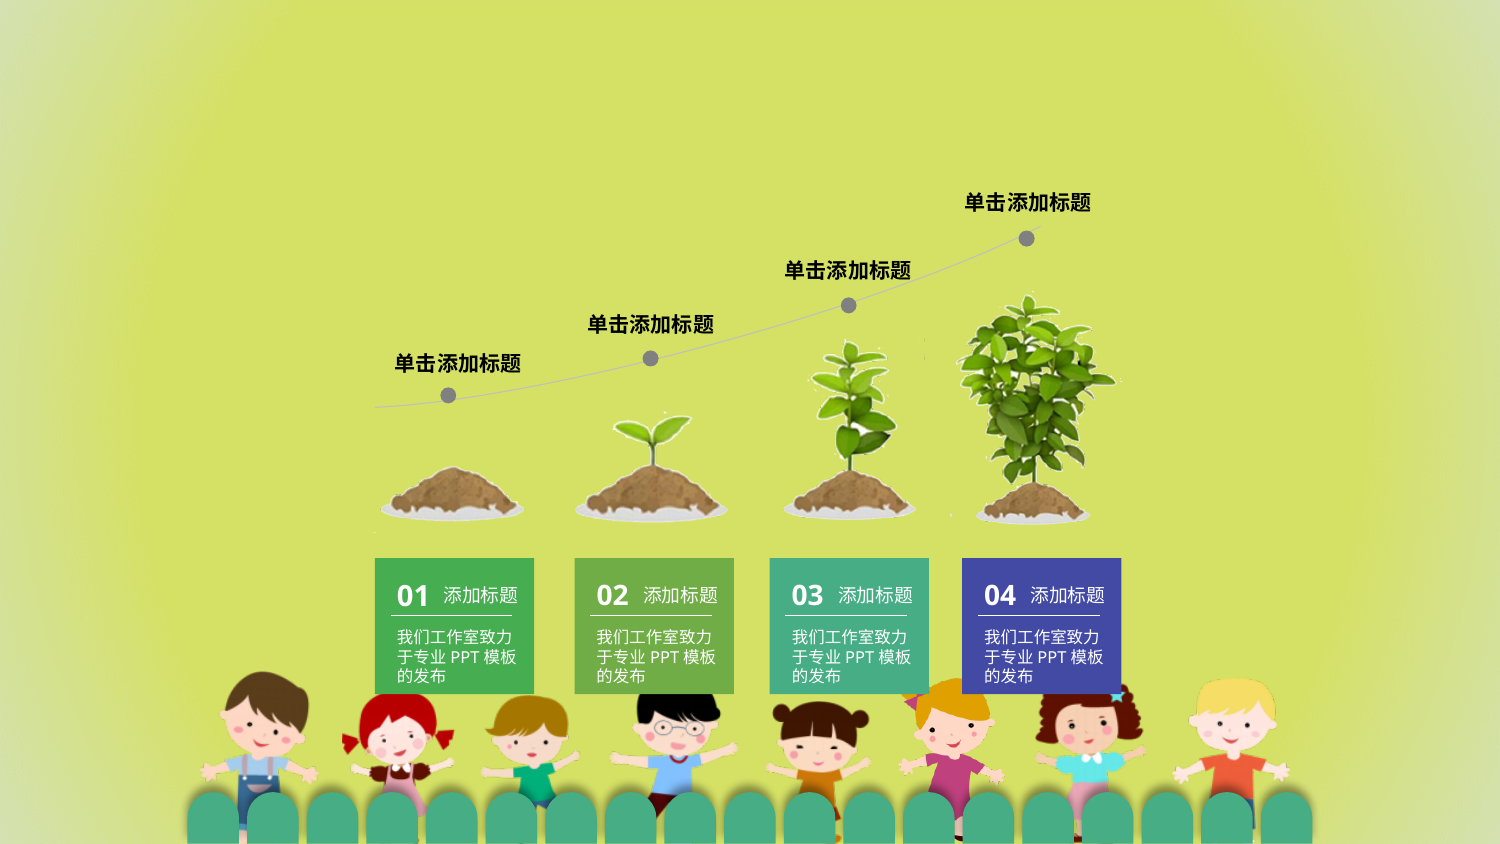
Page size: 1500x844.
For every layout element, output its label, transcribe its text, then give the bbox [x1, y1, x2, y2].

text_box [641, 349, 660, 368]
text_box [374, 557, 535, 695]
picture [0, 0, 1500, 844]
text_box 单击添加标题 [572, 304, 731, 345]
text_box 我们工作室致力于专业PPT模板的发布 [972, 621, 1116, 695]
text_box 添加标题 [1015, 576, 1125, 614]
text_box 04 [969, 570, 1035, 619]
text_box 单击添加标题 [950, 182, 1109, 223]
text_box 单击添加标题 [769, 250, 929, 291]
text_box 单击添加标题 [379, 342, 539, 383]
text_box 添加标题 [628, 576, 737, 614]
text_box [375, 330, 712, 408]
text_box 我们工作室致力于专业PPT模板的发布 [585, 621, 728, 695]
text_box [439, 386, 458, 405]
text_box [961, 557, 1122, 695]
text_box [891, 225, 1041, 276]
text_box [574, 557, 735, 695]
text_box 添加标题 [428, 576, 538, 614]
text_box 02 [581, 570, 659, 619]
text_box 添加标题 [823, 576, 933, 614]
text_box [839, 296, 858, 315]
text_box 01 [382, 570, 460, 620]
text_box 03 [776, 570, 862, 619]
text_box [1017, 229, 1036, 248]
text_box 我们工作室致力于专业PPT模板的发布 [385, 621, 529, 695]
text_box [769, 557, 930, 695]
text_box [640, 269, 887, 340]
text_box 我们工作室致力于专业PPT模板的发布 [780, 621, 923, 695]
